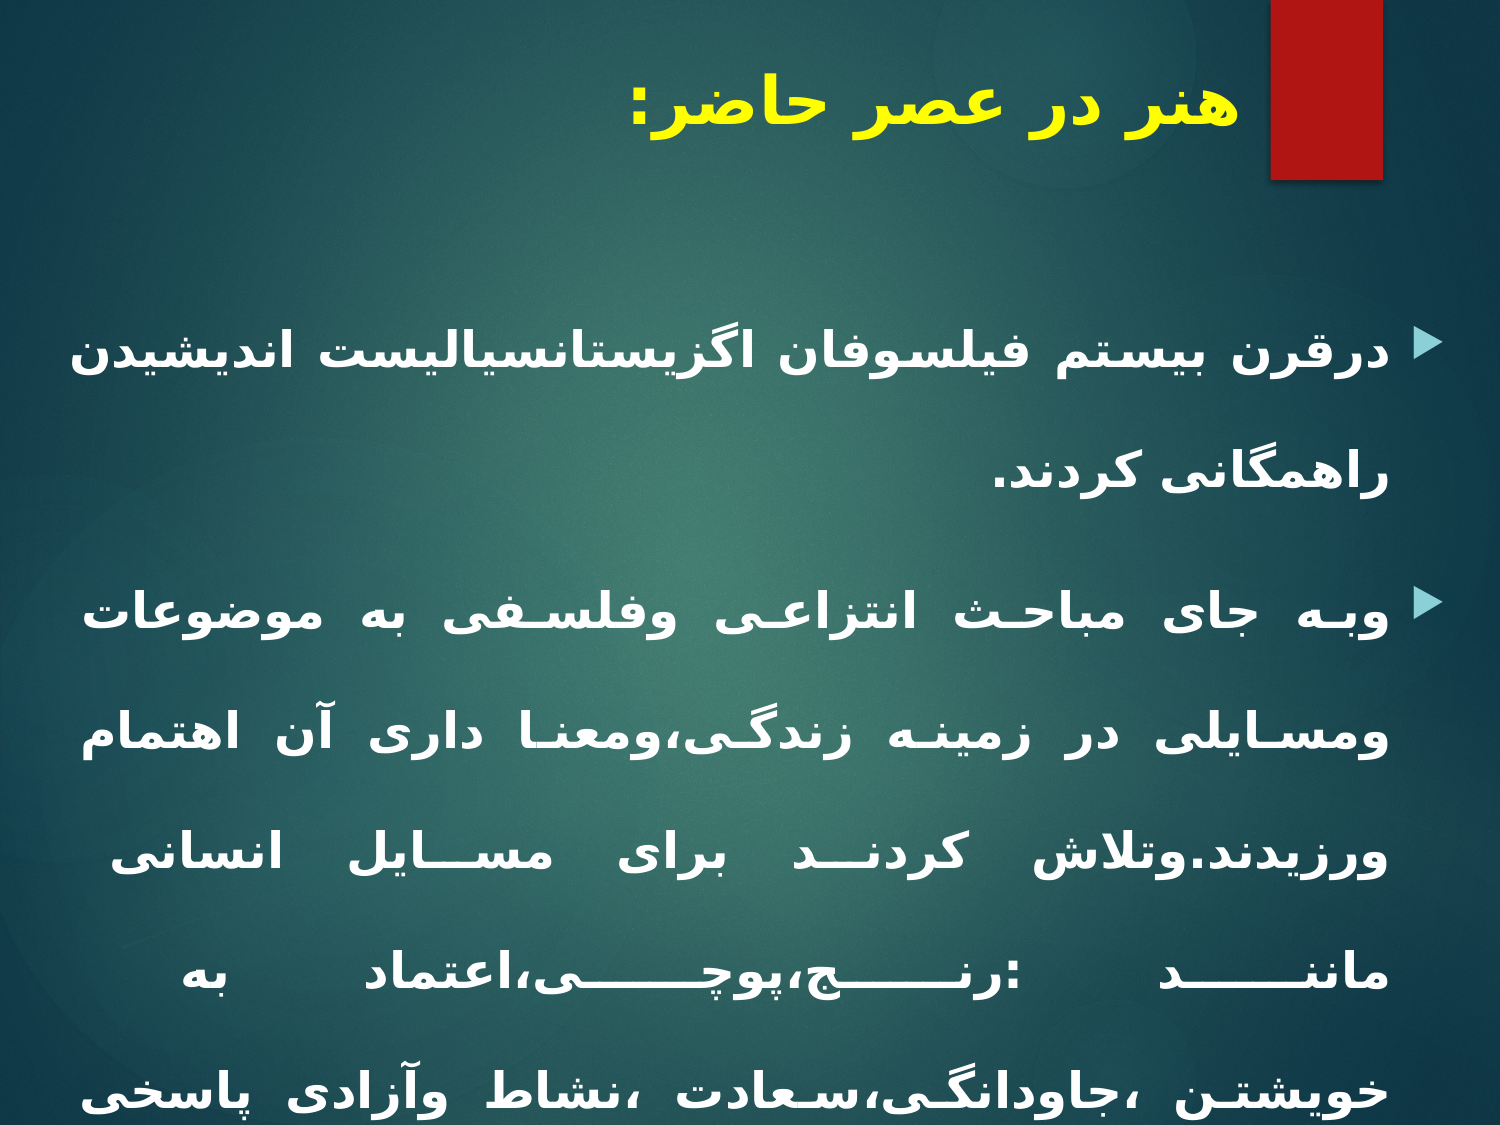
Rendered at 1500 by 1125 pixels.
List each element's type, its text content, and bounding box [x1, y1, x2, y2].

list درقرن بیستم فیلسوفان اگزیستانسیالیست اندیشیدن راهمگانی کردند. وبه جای مباحث انتزاعی وفلسفی به موضوعات ومسایلی در زمینه زندگی،ومعنا داری آن اهتمام ورزیدند.وتلاش کردند برای مسایل انسانی مانند :رنج،پوچی،اعتماد به خویشتن ،جاودانگی،سعادت ،نشاط وآزادی پاسخی بیابد. ازطریق کشاندن اندیشه های خویش به میان توده مردم ودر شکل وقالب هنروادبیات به دلیل همه فهمی آن. [50, 249, 1463, 1125]
title هنر در عصر حاضر: [99, 50, 1258, 249]
